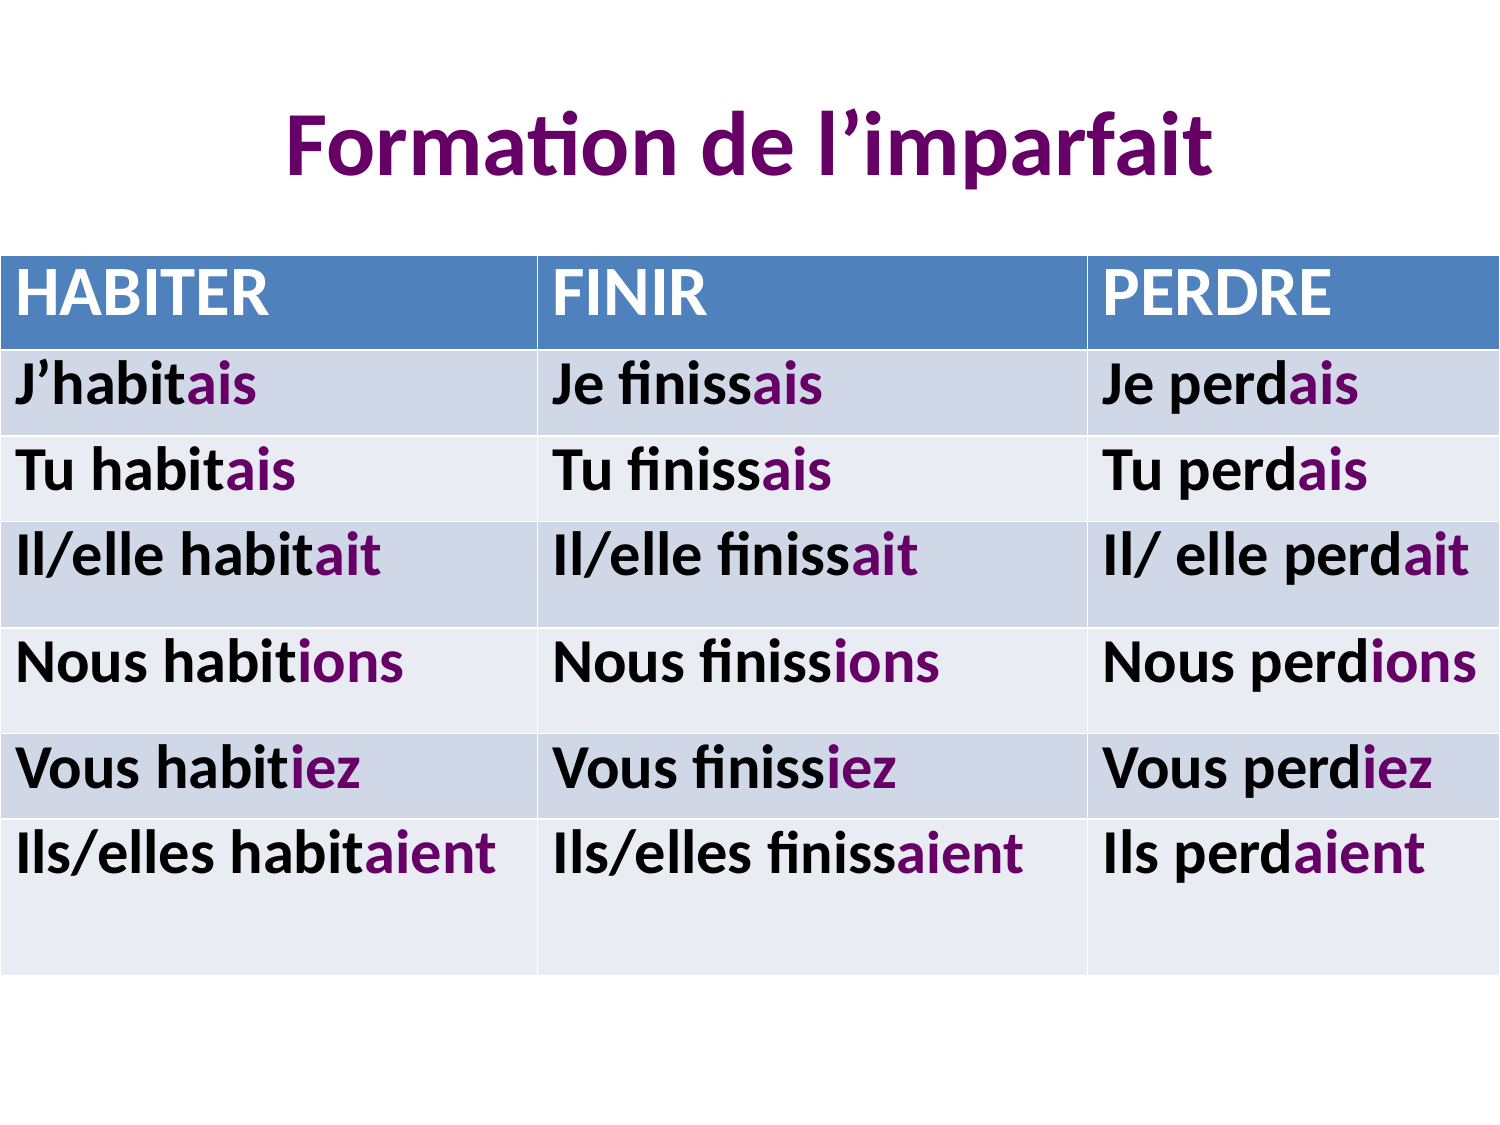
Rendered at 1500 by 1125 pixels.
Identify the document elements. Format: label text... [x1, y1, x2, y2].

table_header PERDRE [1088, 256, 1499, 349]
table_cell Je finissais [538, 351, 1087, 435]
table_cell J’habitais [1, 351, 537, 435]
table_cell Tu finissais [538, 437, 1087, 521]
table_cell Ils/elles habitaient [1, 820, 537, 975]
table_header HABITER [1, 256, 537, 349]
table_cell Il/elle finissait [538, 522, 1087, 627]
table_cell Vous habitiez [1, 734, 537, 818]
title Formation de l’imparfait [75, 45, 1425, 233]
table_cell Ils perdaient [1088, 820, 1499, 975]
table_cell Nous habitions [1, 629, 537, 733]
table_cell Tu habitais [1, 437, 537, 521]
table_cell Il/elle habitait [1, 522, 537, 627]
table_cell Nous finissions [538, 629, 1087, 733]
table_cell Vous finissiez [538, 734, 1087, 818]
table_cell Nous perdions [1088, 629, 1499, 733]
table_cell Je perdais [1088, 351, 1499, 435]
table_cell Vous perdiez [1088, 734, 1499, 818]
table_header FINIR [538, 256, 1087, 349]
table_cell Tu perdais [1088, 437, 1499, 521]
table_cell Ils/elles finissaient [538, 820, 1087, 975]
table_cell Il/ elle perdait [1088, 522, 1499, 627]
